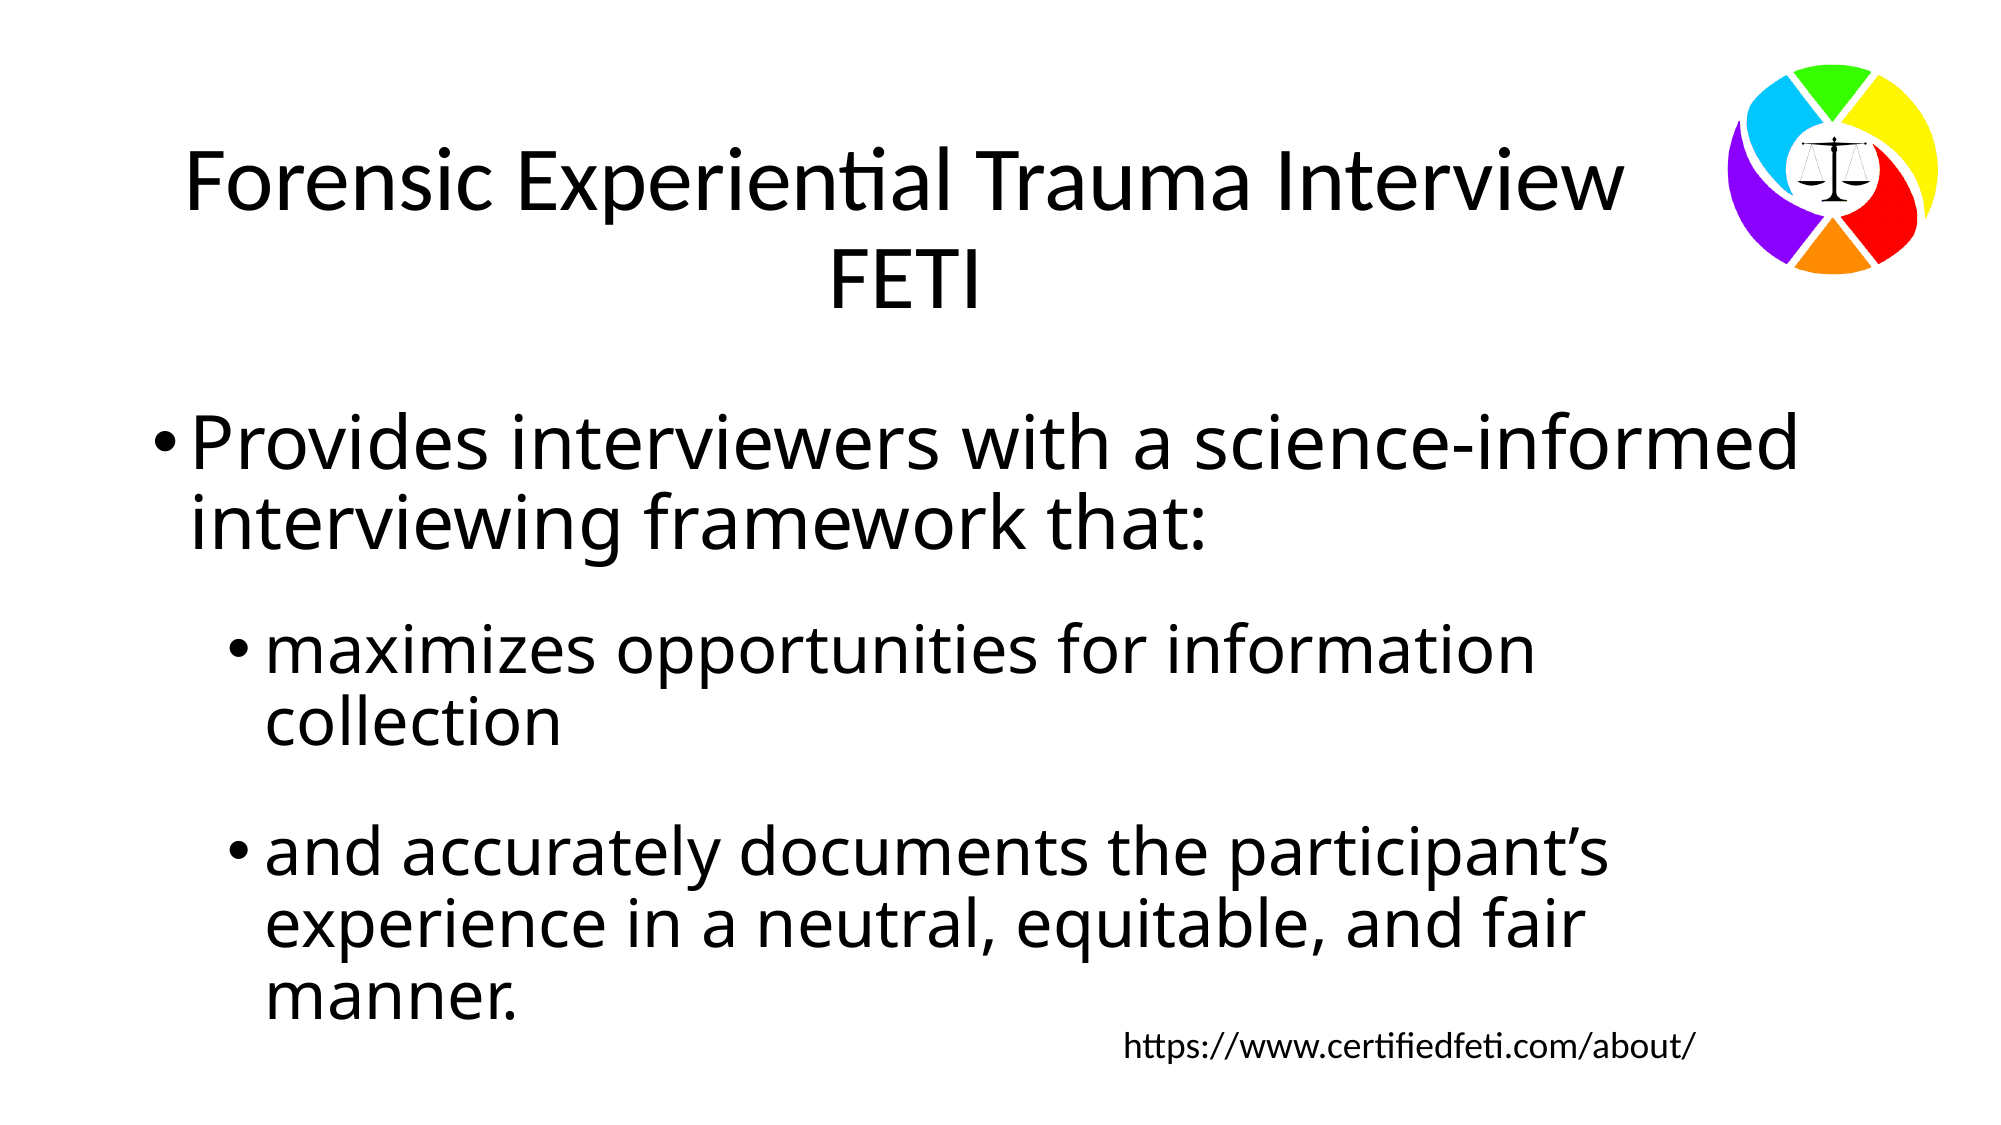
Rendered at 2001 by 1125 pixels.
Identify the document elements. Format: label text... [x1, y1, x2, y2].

picture [1694, 29, 1973, 308]
title Forensic Experiential Trauma Interview FETI [137, 121, 1675, 339]
list Provides interviewers with a science-informed interviewing framework that: maximizes opportunities for information collection and accurately documents the participant’s experience in a neutral, equitable, and fair manner. [137, 396, 1863, 1111]
text_box https://www.certifiedfeti.com/about/ [1108, 1013, 2000, 1073]
